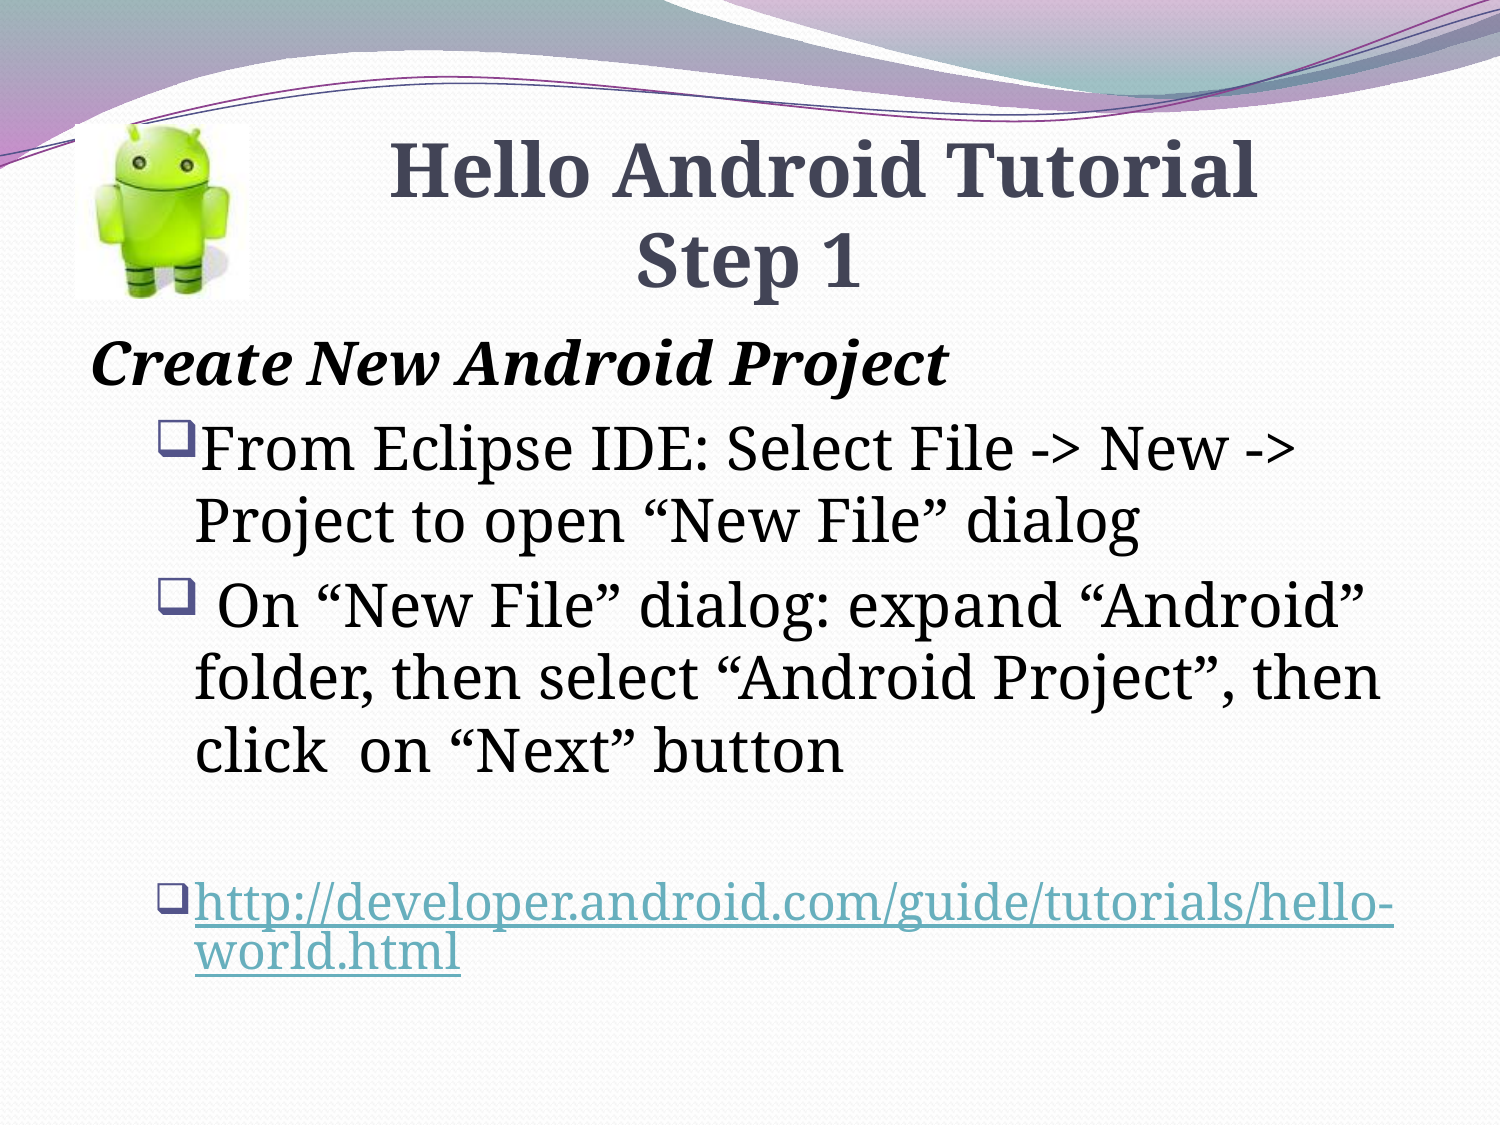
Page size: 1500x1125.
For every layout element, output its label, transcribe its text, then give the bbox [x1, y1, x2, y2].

list Create New Android Project From Eclipse IDE: Select File -> New -> Project to open “New File” dialog On “New File” dialog: expand “Android” folder, then select “Android Project”, then click on “Next” button http://developer.android.com/guide/tutorials/hello-world.html [75, 317, 1425, 1038]
title Hello Android Tutorial Step 1 [75, 115, 1425, 303]
